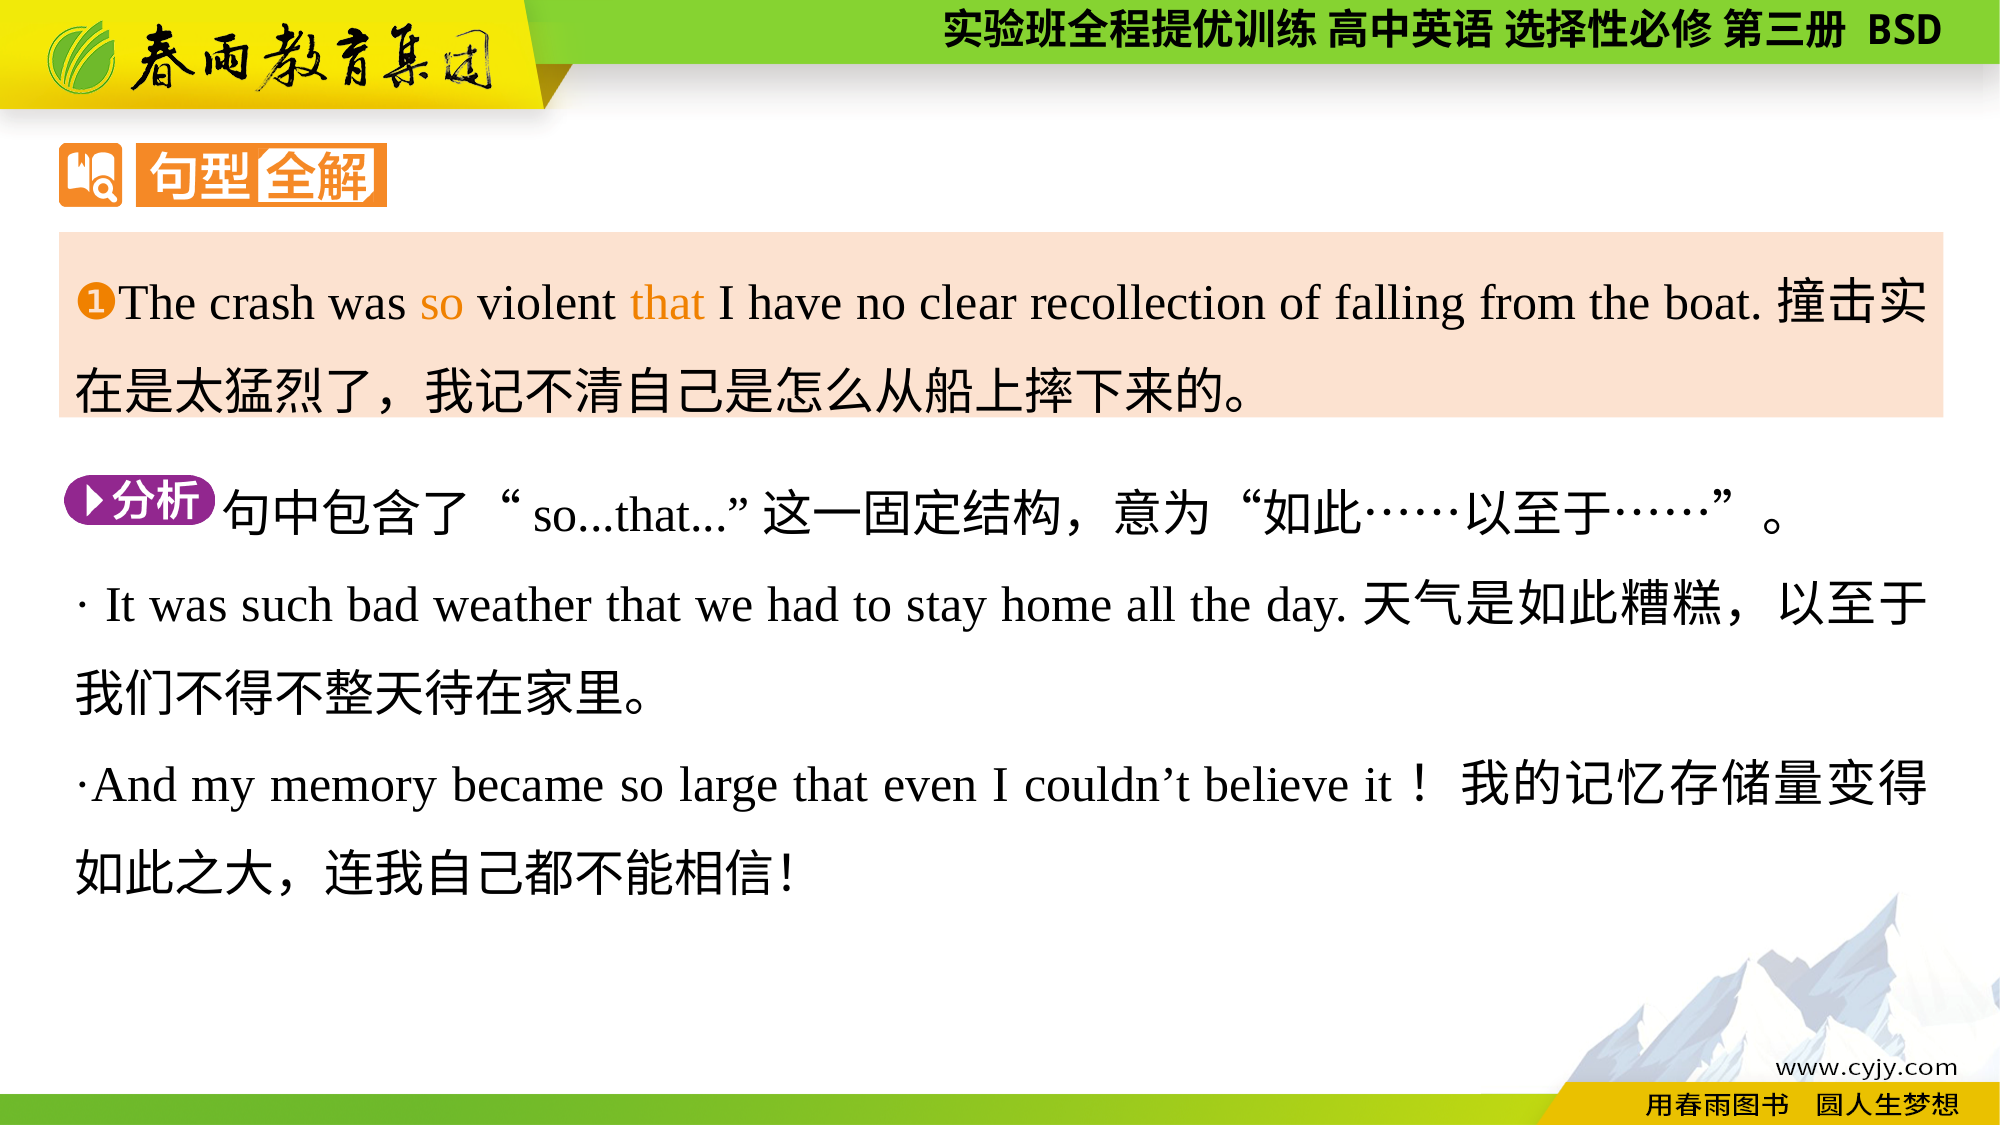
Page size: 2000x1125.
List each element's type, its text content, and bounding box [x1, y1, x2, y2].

text_box 句中包含了“so...that...”这一固定结构，意为“如此……以至于……”。 · It was such bad weather that we had to stay home all the day.天气是如此糟糕，以至于我们不得不整天待在家里。 ·And my memory became so large that even I couldn’t believe it！我的记忆存储量变得如此之大，连我自己都不能相信！ [59, 444, 1944, 910]
picture [0, 0, 2000, 1125]
list ❶The crash was so violent that I have no clear recollection of falling from the boat.撞击实在是太猛烈了，我记不清自己是怎么从船上摔下来的。 [59, 232, 1944, 418]
